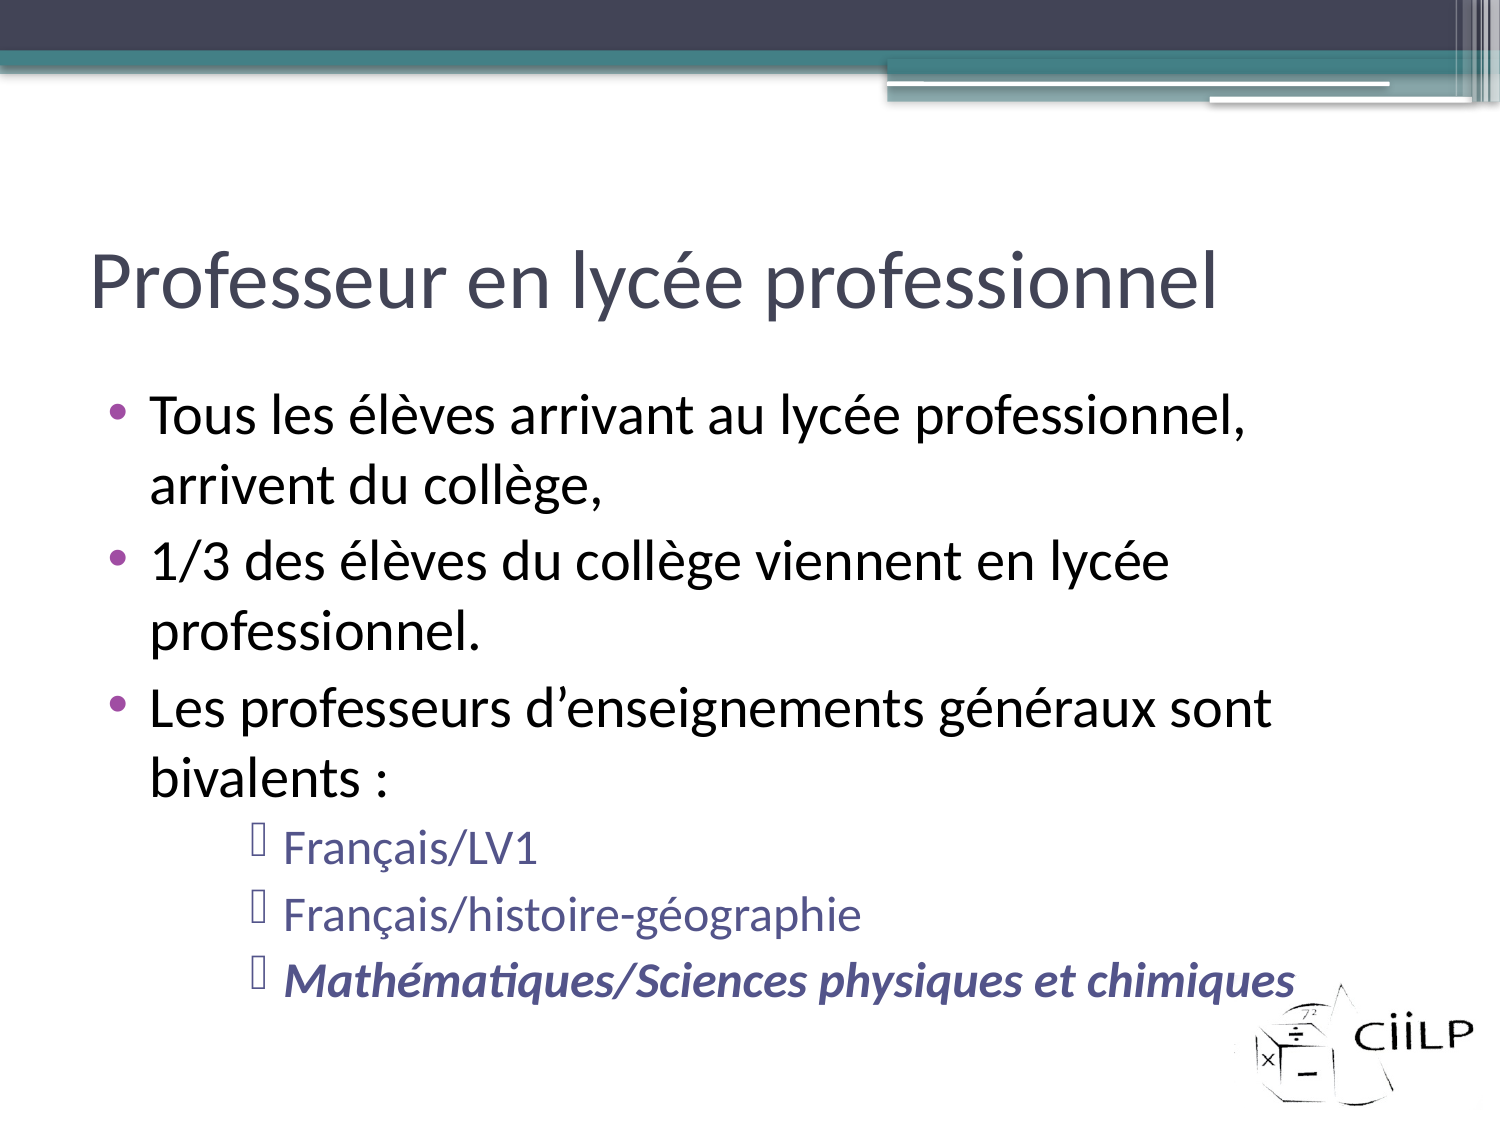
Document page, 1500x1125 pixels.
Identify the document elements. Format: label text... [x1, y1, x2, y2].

list Tous les élèves arrivant au lycée professionnel, arrivent du collège, 1/3 des élèves du collège viennent en lycée professionnel. Les professeurs d’enseignements généraux sont bivalents : Français/LV1 Français/histoire-géographie Mathématiques/Sciences physiques et chimiques [75, 368, 1425, 1079]
picture [1233, 975, 1483, 1110]
title Professeur en lycée professionnel [75, 187, 1425, 363]
